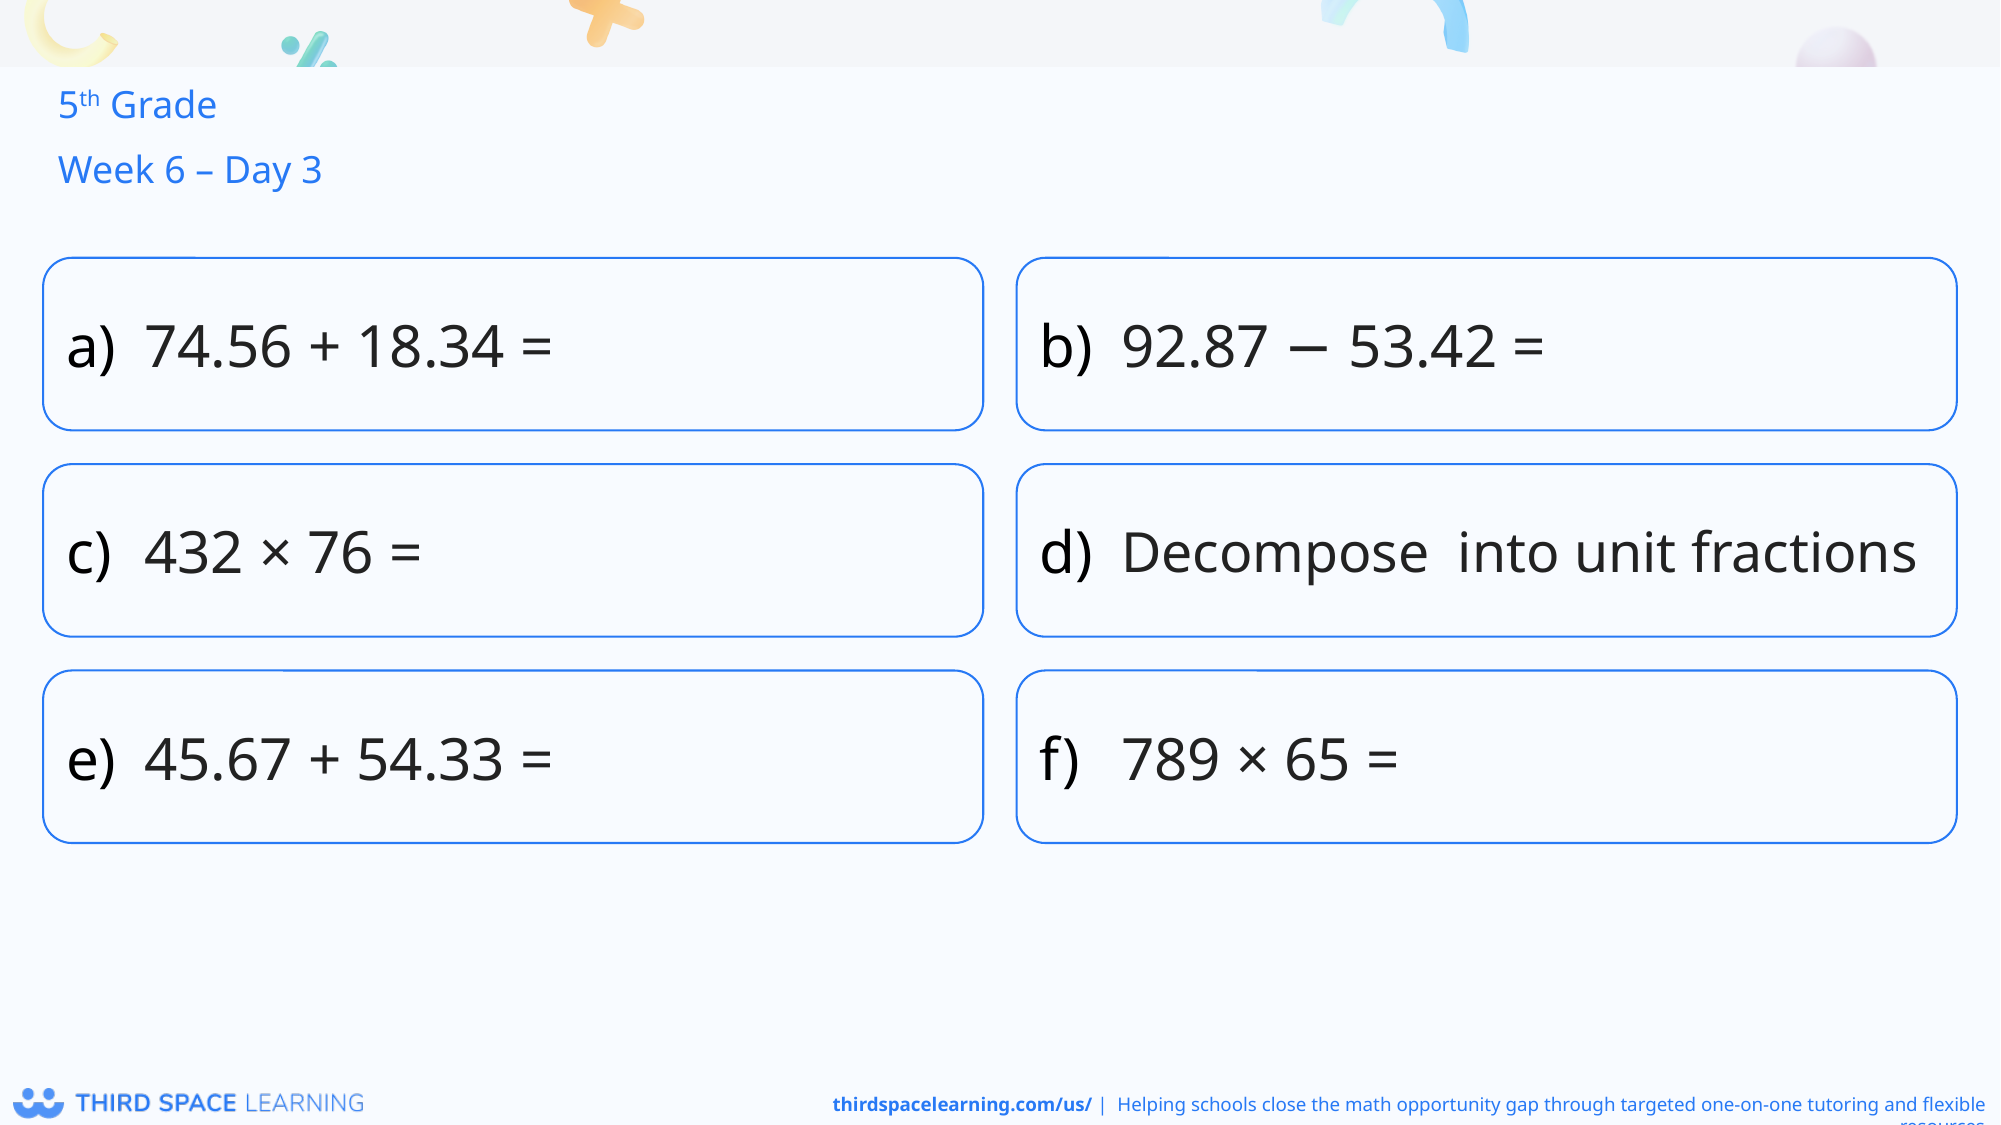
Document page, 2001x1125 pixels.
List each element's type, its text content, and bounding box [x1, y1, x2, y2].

picture [13, 1088, 365, 1119]
picture [0, 0, 2000, 67]
list 45.67 + 54.33 = [129, 684, 962, 829]
list 74.56 + 18.34 = [129, 272, 962, 416]
list 92.87 − 53.42 = [1106, 272, 1939, 416]
list 789 × 65 = [1106, 684, 1939, 829]
list 432 × 76 = [129, 478, 962, 623]
text_box 5th Grade Week 6 – Day 3 [43, 73, 509, 212]
